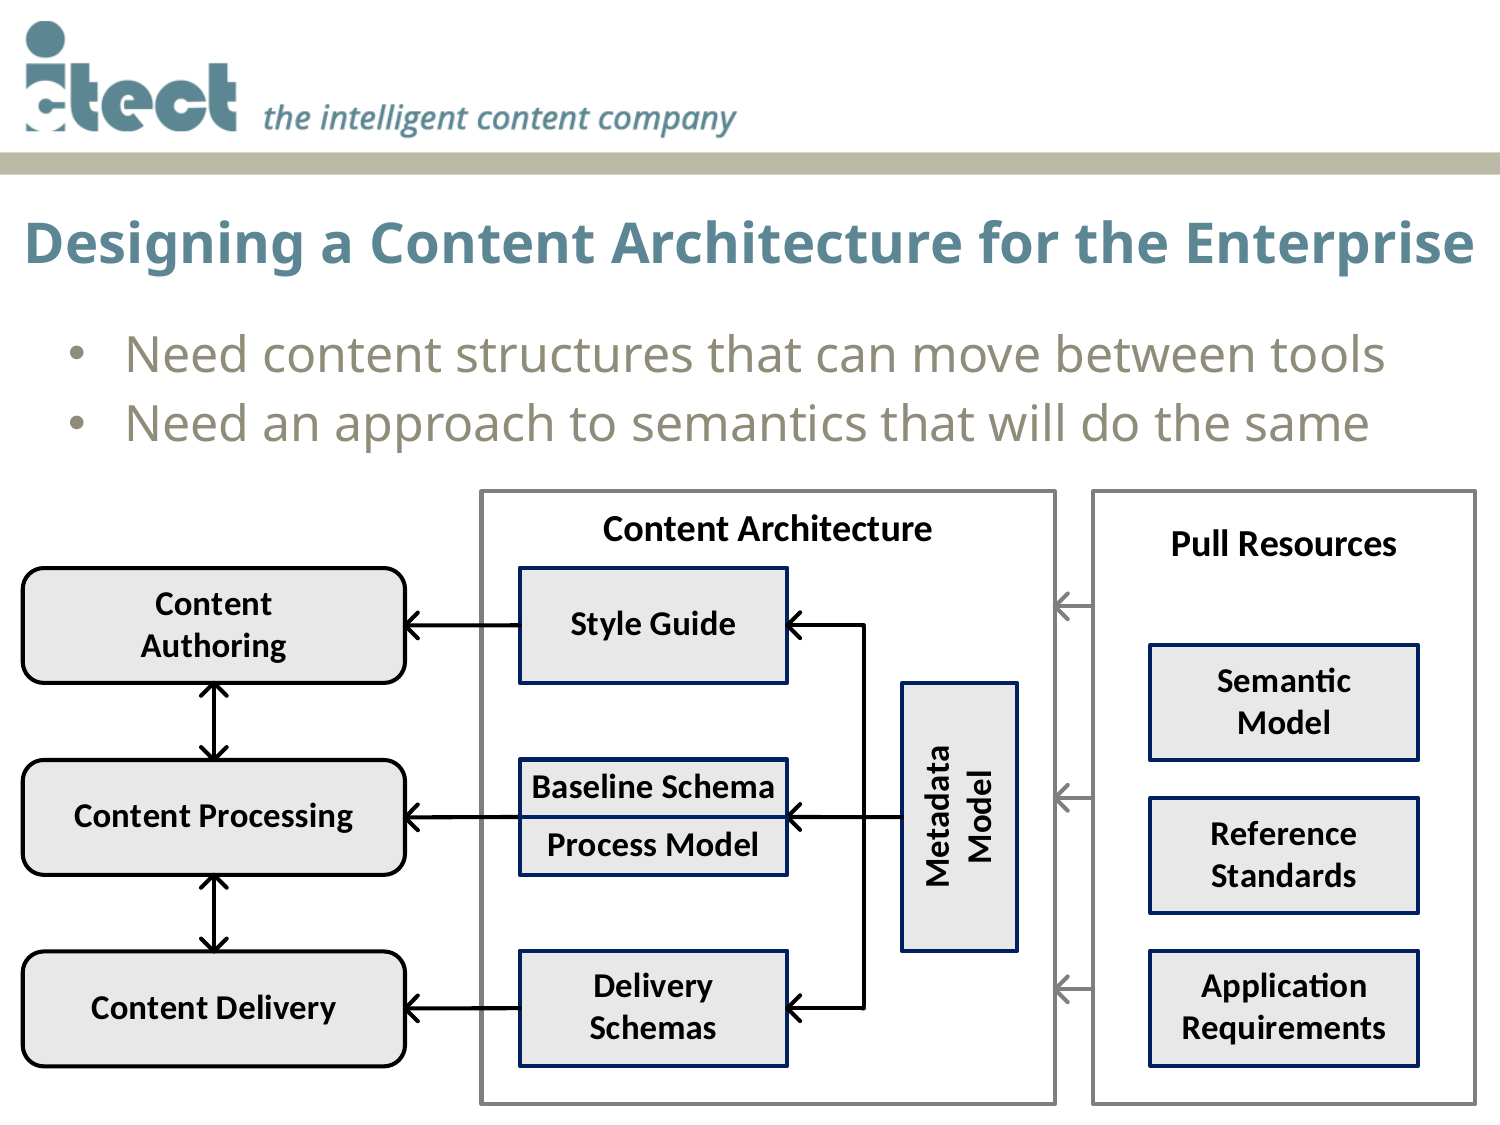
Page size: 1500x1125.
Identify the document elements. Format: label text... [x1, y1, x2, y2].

picture [0, 0, 1500, 200]
title Designing a Content Architecture for the Enterprise [0, 200, 1500, 351]
list Need content structures that can move between tools Need an approach to semantics that will do the same [53, 314, 1483, 487]
picture [0, 351, 1500, 1125]
